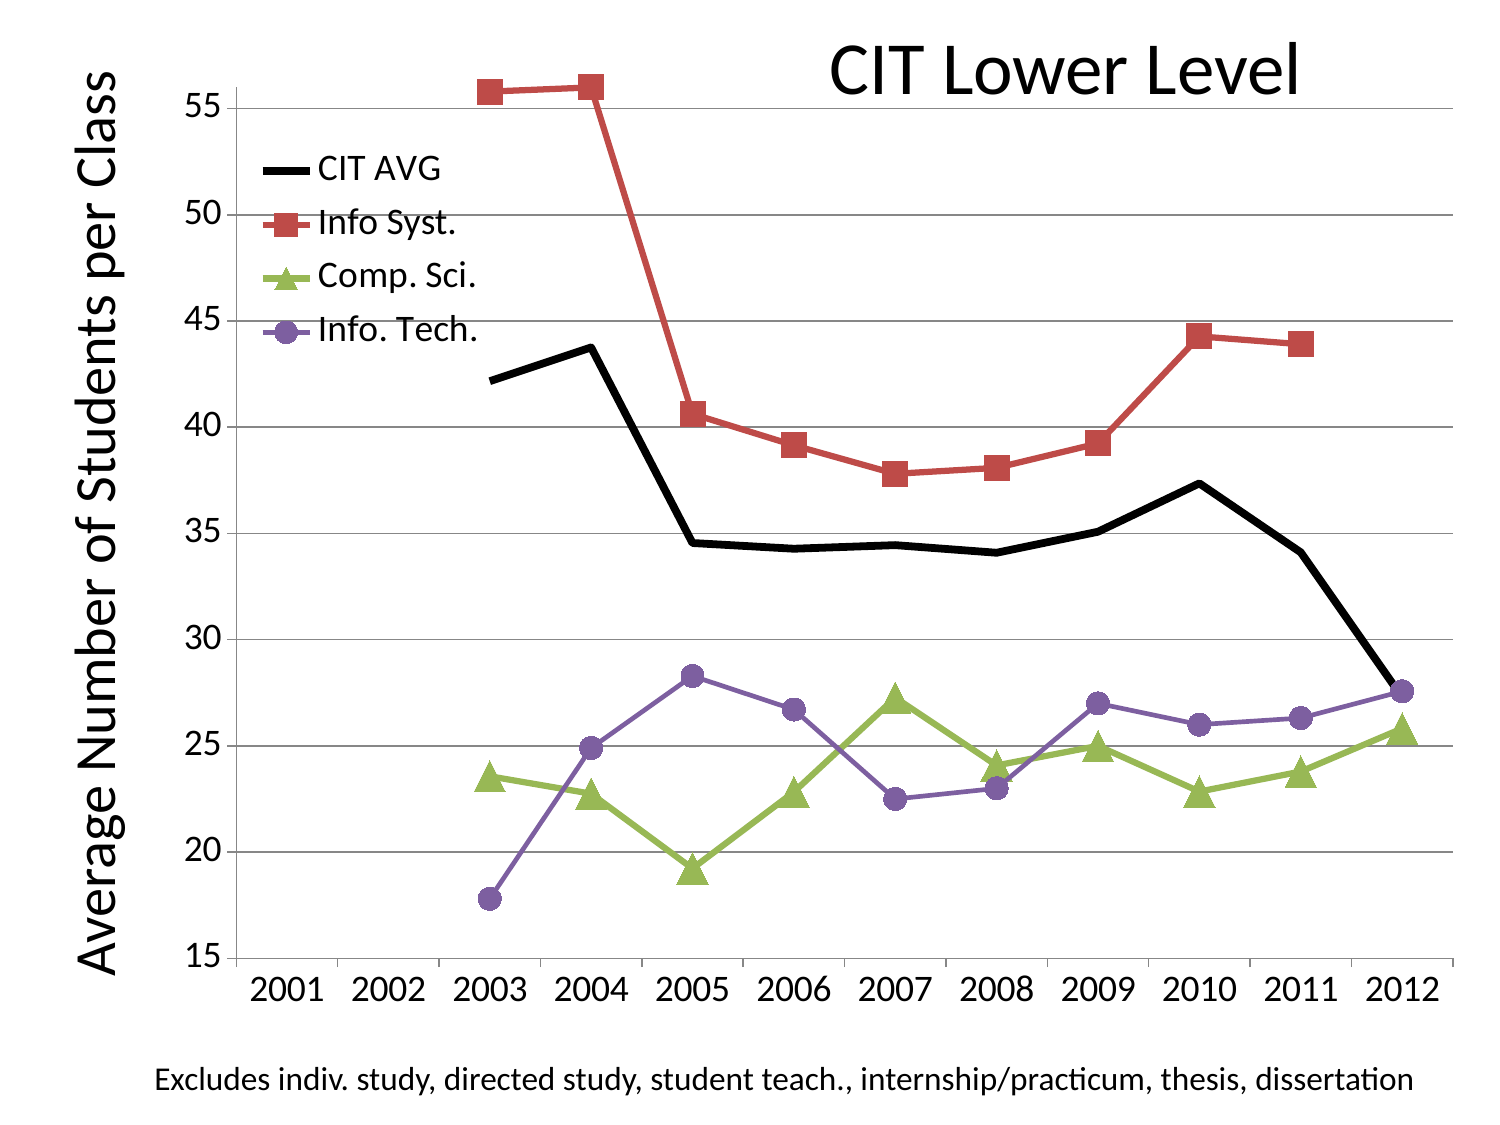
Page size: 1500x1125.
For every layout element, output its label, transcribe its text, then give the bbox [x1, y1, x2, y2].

chart [149, 0, 1463, 1038]
text_box Average Number of Students per Class [50, 55, 135, 991]
text_box Excludes indiv. study, directed study, student teach., internship/practicum, thesis, dissertation [139, 1049, 1431, 1105]
